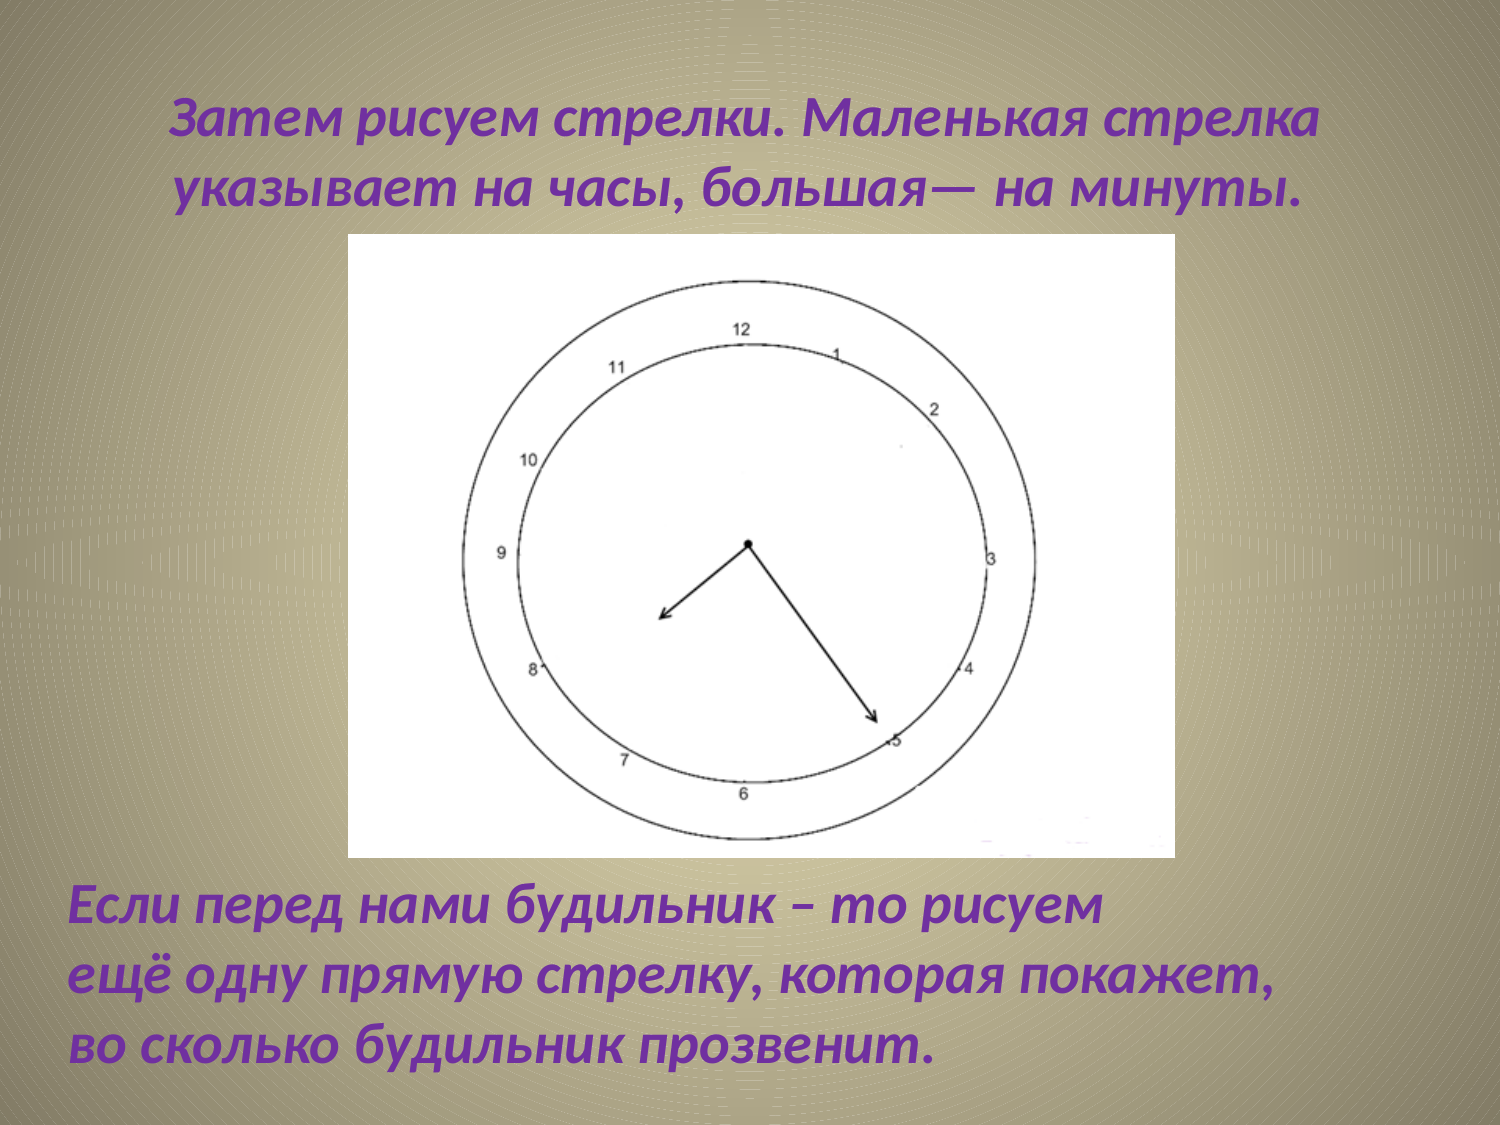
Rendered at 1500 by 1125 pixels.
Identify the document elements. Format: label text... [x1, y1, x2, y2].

title Затем рисуем стрелки. Маленькая стрелка указывает на часы, большая— на минуты. [64, 30, 1425, 197]
text_box Если перед нами будильник – то рисуем ещё одну прямую стрелку, которая покажет, во сколько будильник прозвенит. [53, 857, 1424, 1083]
picture [348, 234, 1176, 859]
